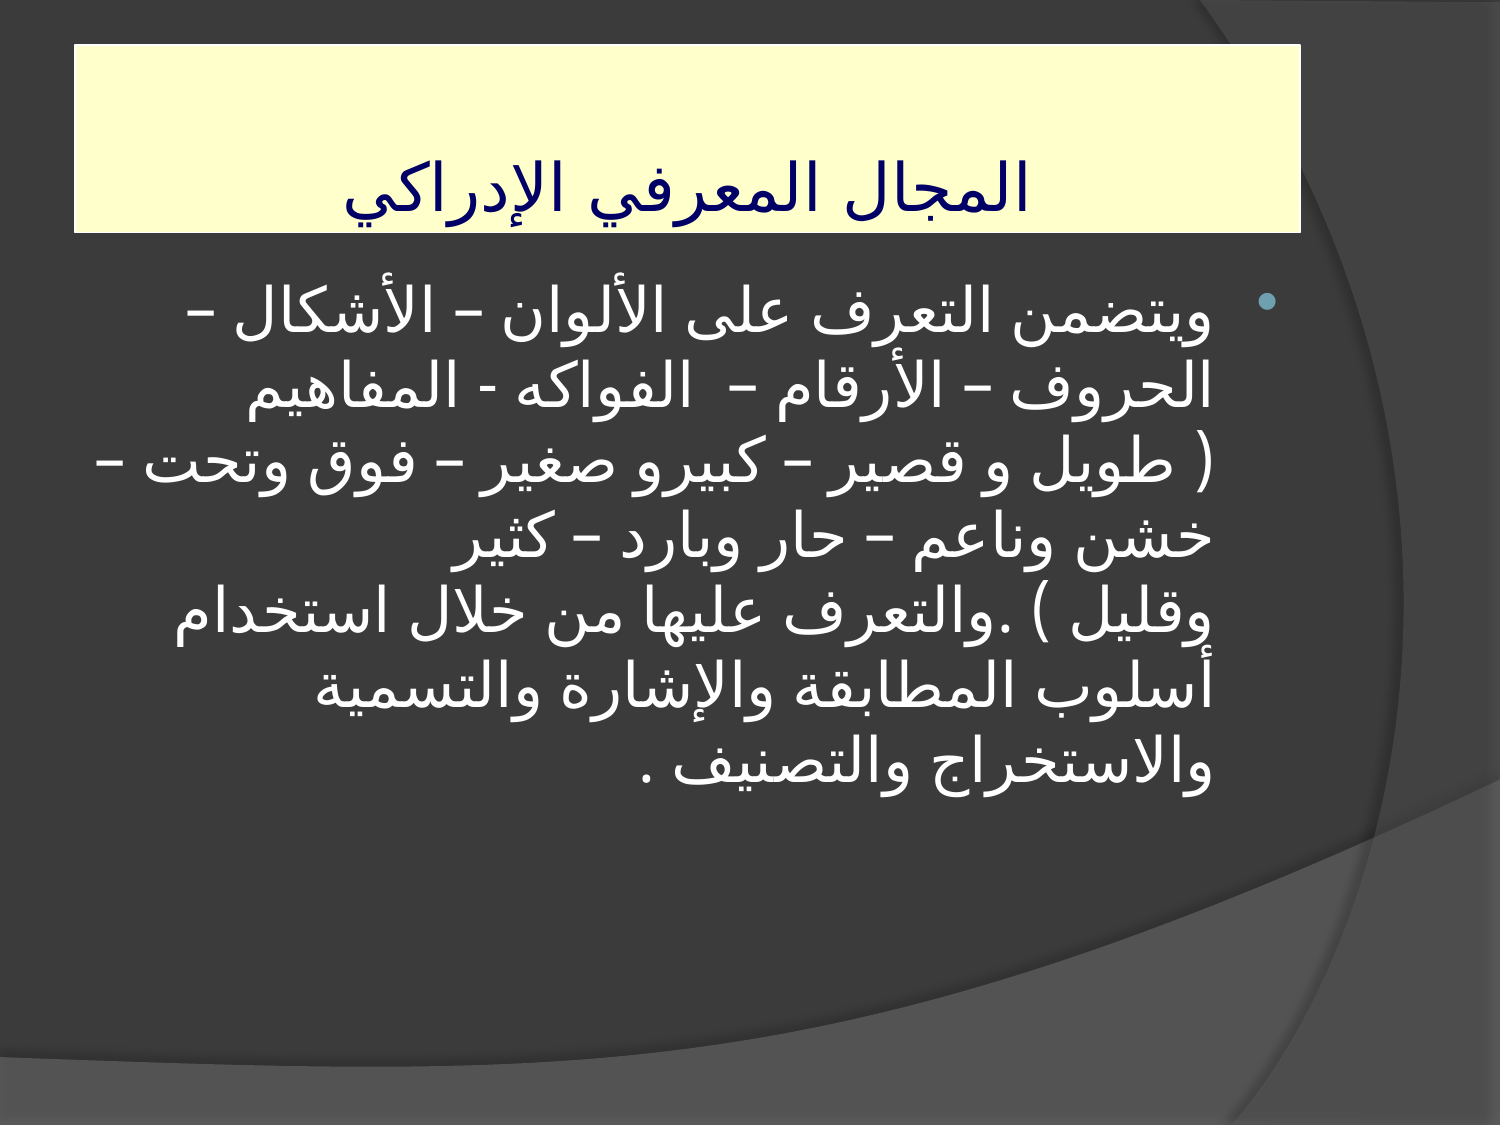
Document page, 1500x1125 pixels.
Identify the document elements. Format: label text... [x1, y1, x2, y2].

title المجال المعرفي الإدراكي [75, 45, 1300, 233]
list ويتضمن التعرف على الألوان – الأشكال –الحروف – الأرقام – الفواكه - المفاهيم ( طويل و قصير – كبيرو صغير – فوق وتحت – خشن وناعم – حار وبارد – كثير وقليل ) .والتعرف عليها من خلال استخدام أسلوب المطابقة والإشارة والتسمية والاستخراج والتصنيف . [75, 262, 1300, 1005]
